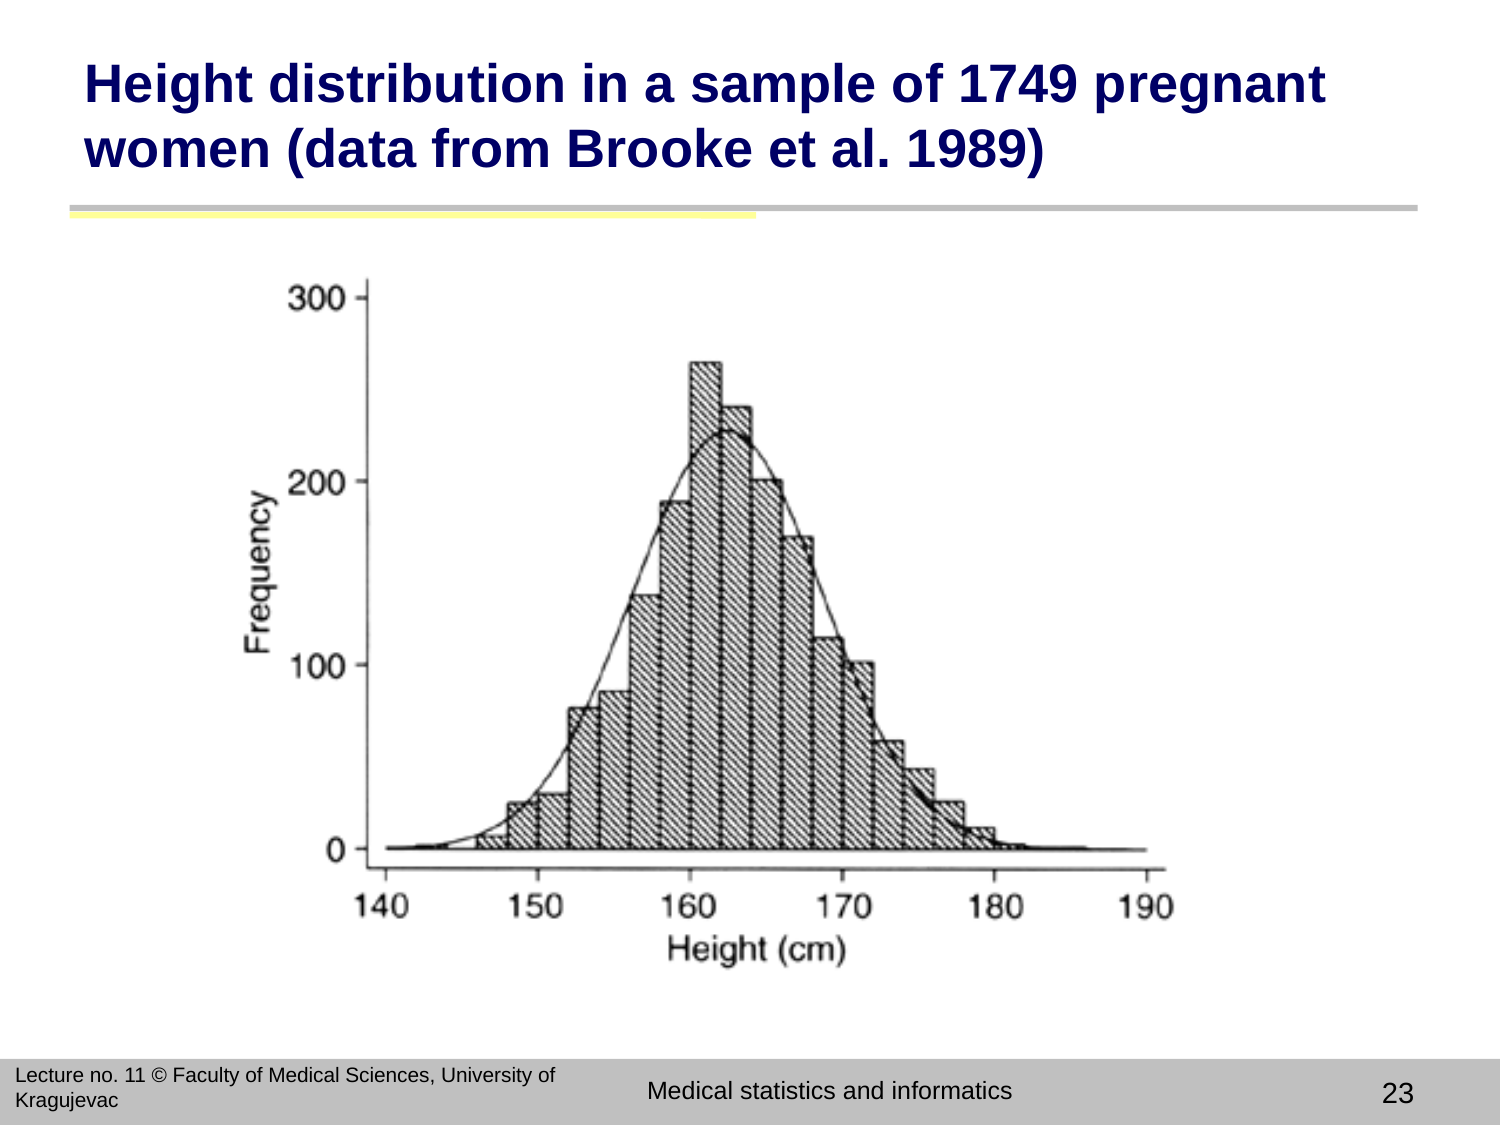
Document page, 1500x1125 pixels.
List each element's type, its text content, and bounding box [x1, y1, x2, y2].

picture [240, 275, 1179, 973]
slide_number Lecture no. 11 © Faculty of Medical Sciences, University of Kragujevac [0, 1053, 612, 1108]
title Height distribution in a sample of 1749 pregnant women (data from Brooke et al. 1989) [69, 19, 1426, 208]
slide_number 23 [1163, 1066, 1430, 1125]
footer Medical statistics and informatics [512, 1066, 1149, 1125]
